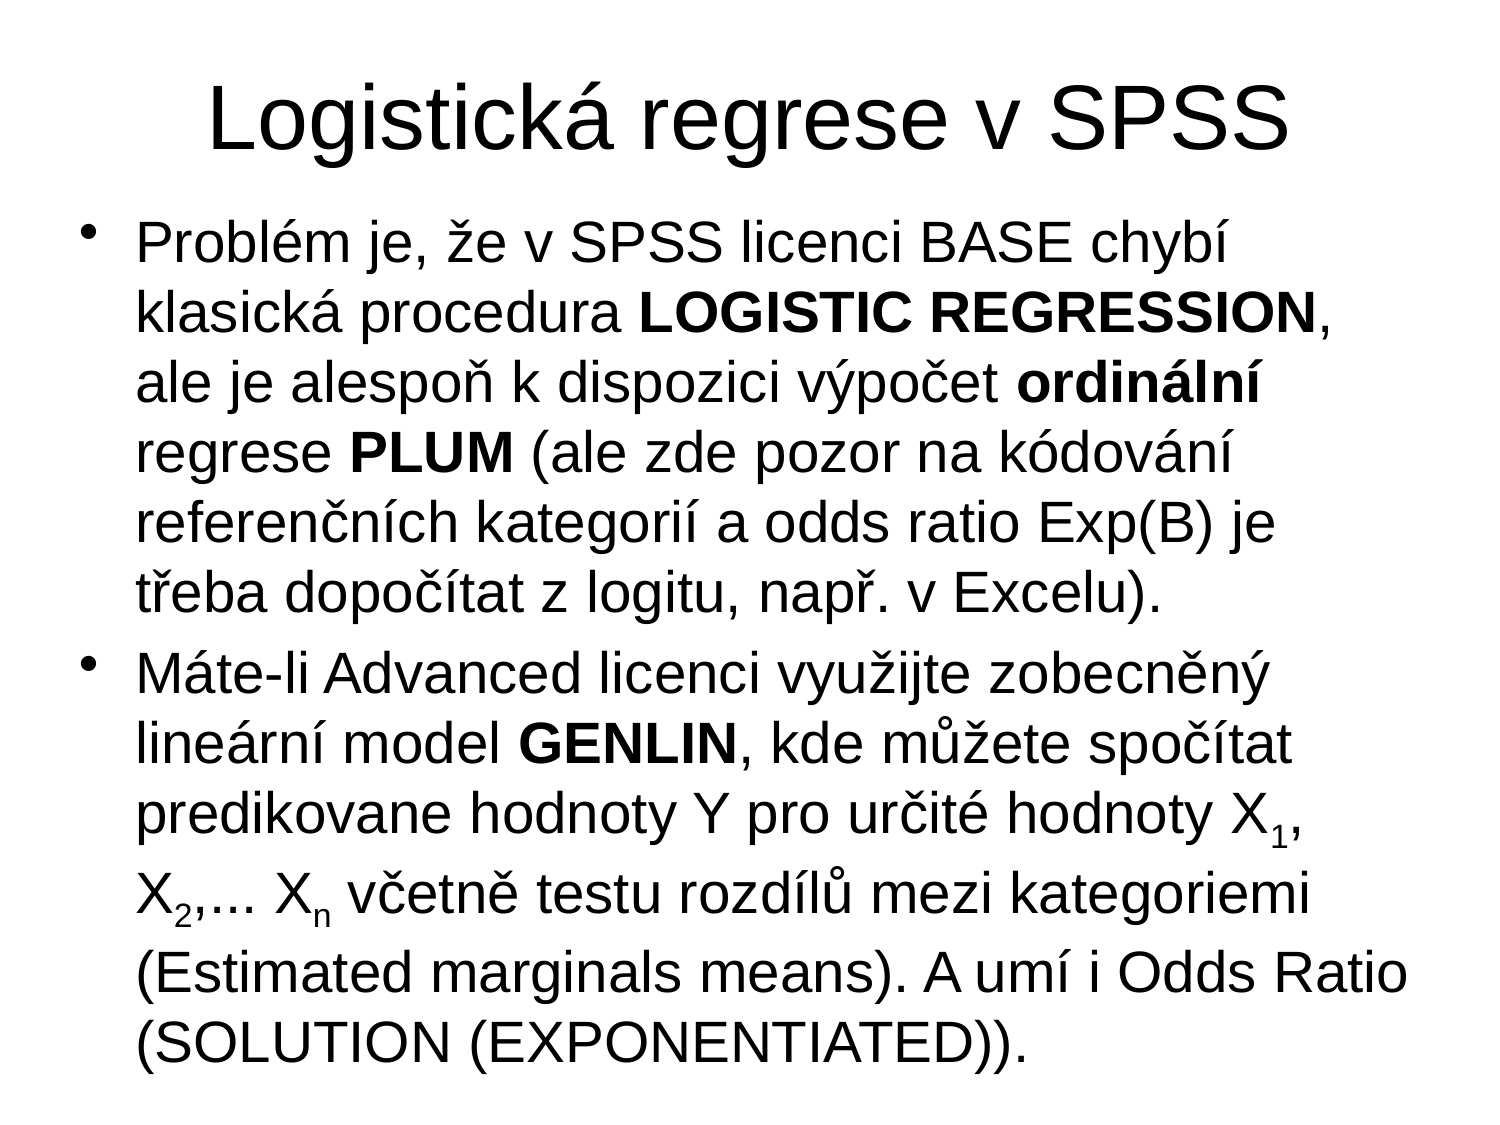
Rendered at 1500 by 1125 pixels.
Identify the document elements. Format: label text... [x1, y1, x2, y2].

list Problém je, že v SPSS licenci BASE chybí klasická procedura LOGISTIC REGRESSION, ale je alespoň k dispozici výpočet ordinální regrese PLUM (ale zde pozor na kódování referenčních kategorií a odds ratio Exp(B) je třeba dopočítat z logitu, např. v Excelu). Máte-li Advanced licenci využijte zobecněný lineární model GENLIN, kde můžete spočítat predikovane hodnoty Y pro určité hodnoty X1, X2,... Xn včetně testu rozdílů mezi kategoriemi (Estimated marginals means). A umí i Odds Ratio (SOLUTION (EXPONENTIATED)). [64, 196, 1436, 994]
title Logistická regrese v SPSS [75, 19, 1425, 196]
